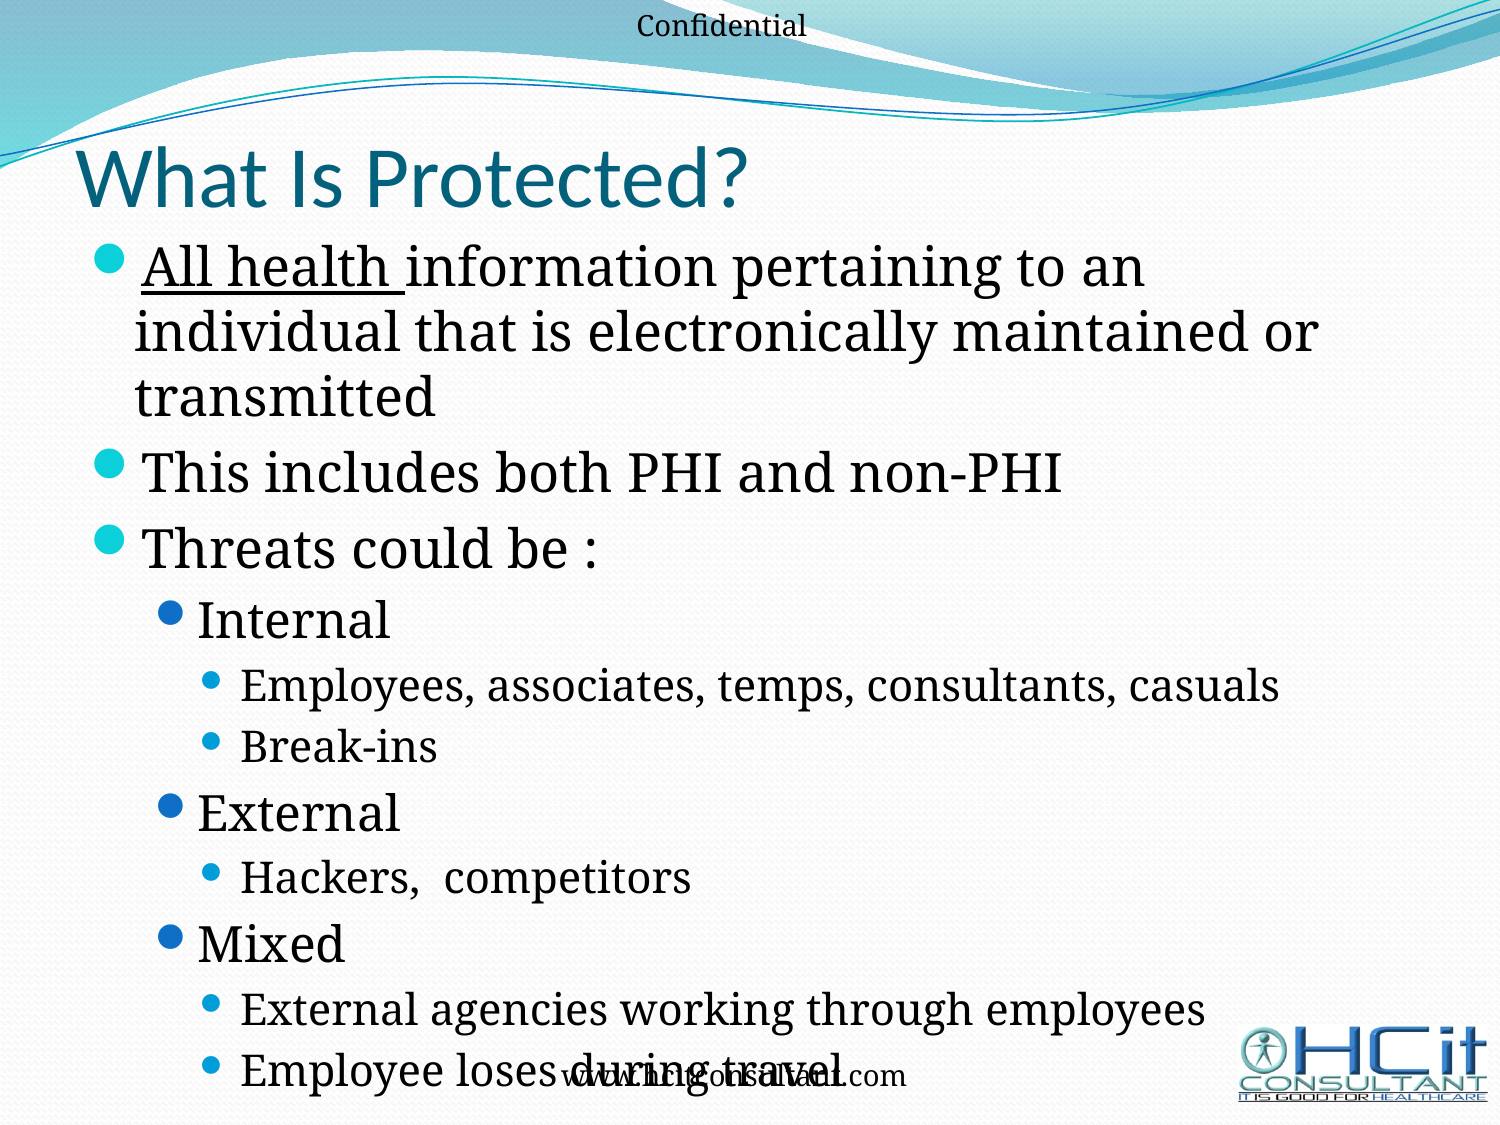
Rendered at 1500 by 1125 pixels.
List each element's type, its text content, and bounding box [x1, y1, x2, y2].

picture [1237, 1024, 1488, 1104]
list All health information pertaining to an individual that is electronically maintained or transmitted This includes both PHI and non-PHI Threats could be : Internal Employees, associates, temps, consultants, casuals Break-ins External Hackers, competitors Mixed External agencies working through employees Employee loses during travel [74, 224, 1426, 1038]
title What Is Protected? [74, 115, 1426, 224]
slide_number 15 [1299, 1042, 1425, 1103]
